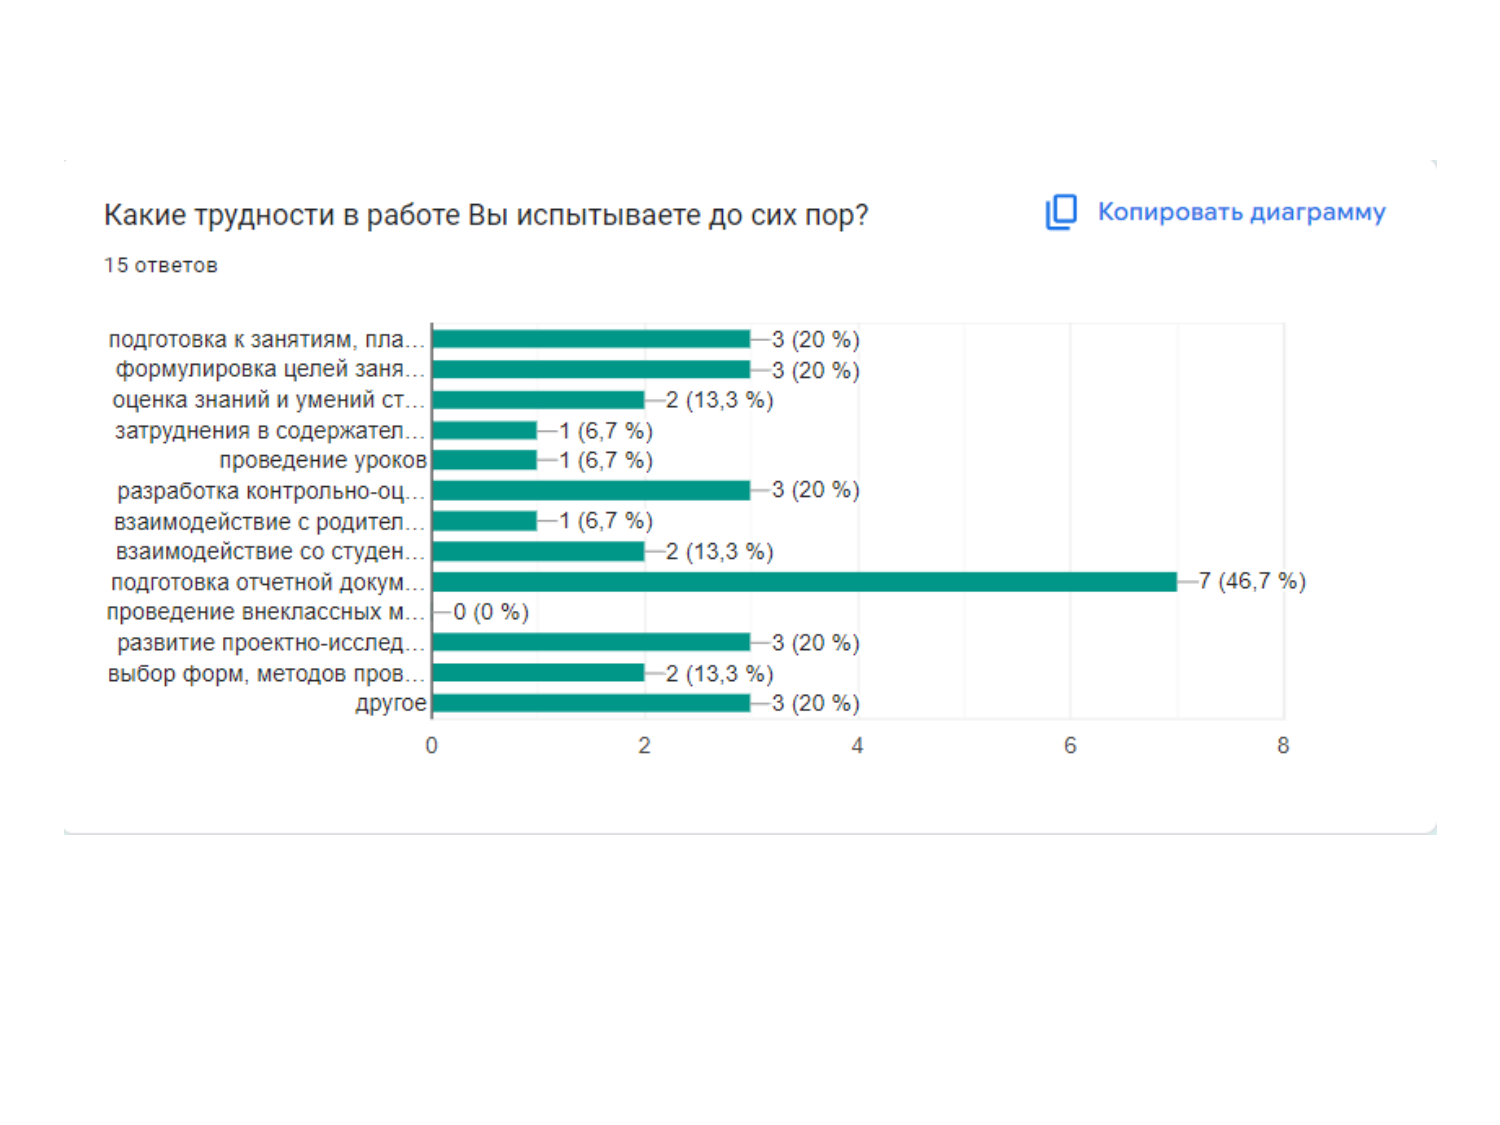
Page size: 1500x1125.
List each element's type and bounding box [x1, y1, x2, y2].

picture [64, 160, 1437, 835]
